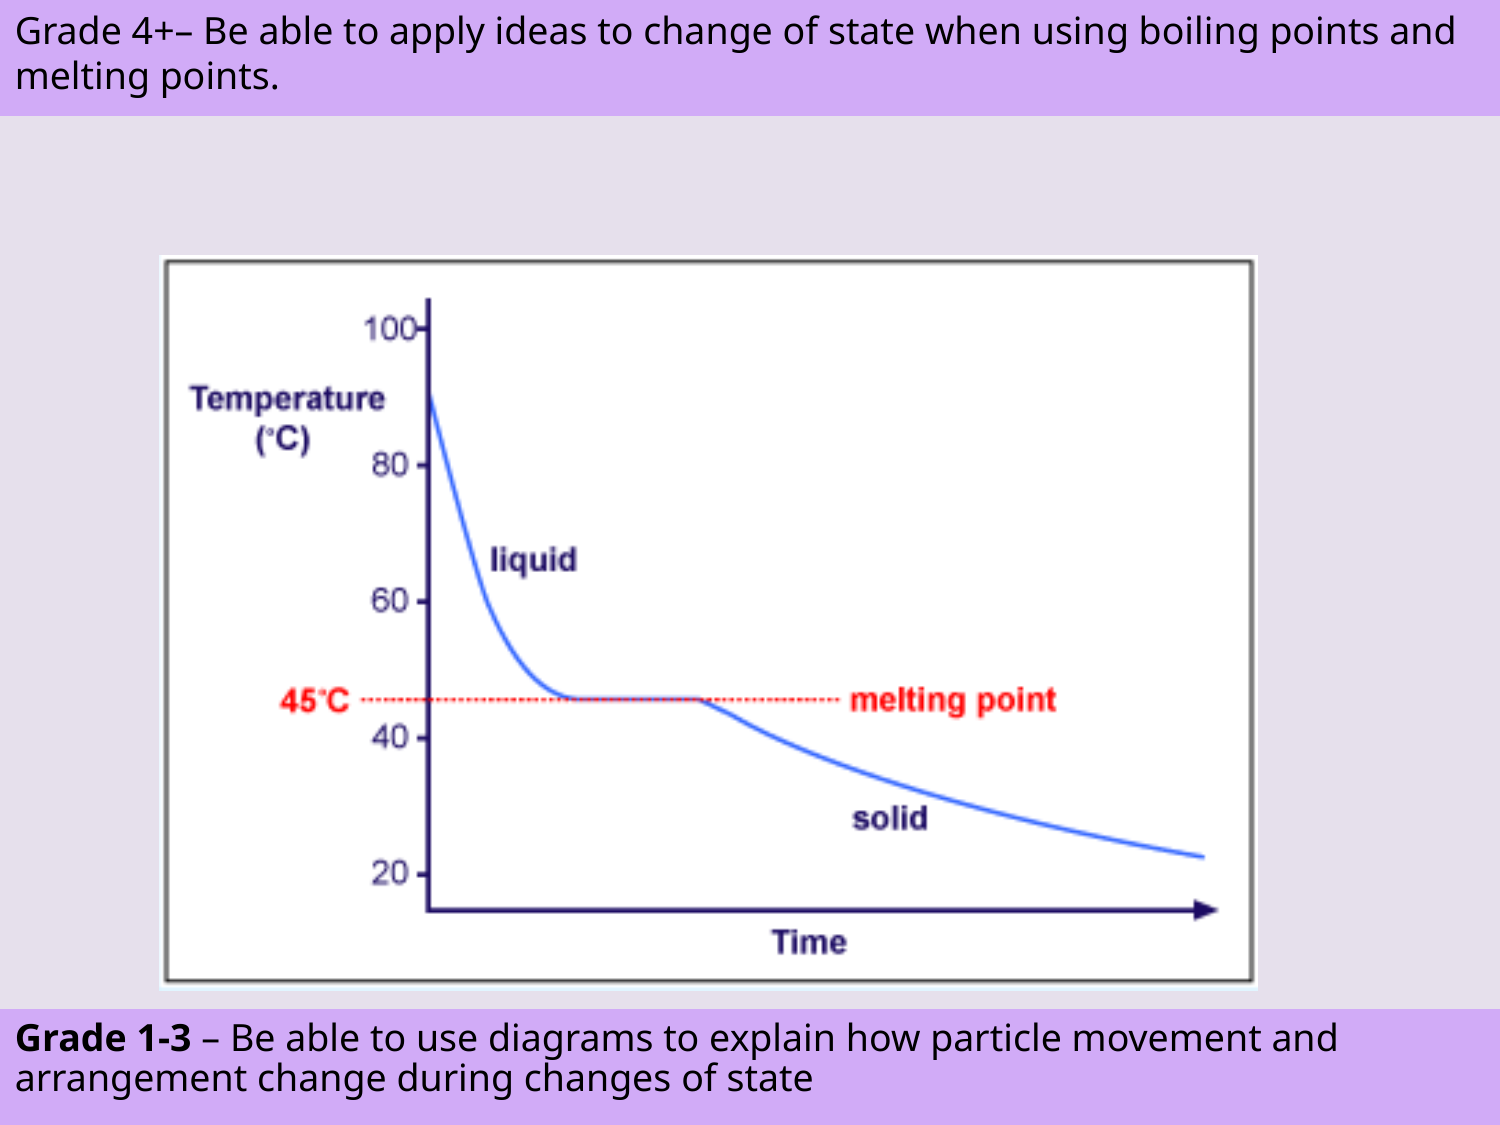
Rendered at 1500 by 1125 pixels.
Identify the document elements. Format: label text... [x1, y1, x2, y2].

picture [159, 255, 1259, 991]
text_box Grade 4+– Be able to apply ideas to change of state when using boiling points and melting points. [0, 0, 1500, 215]
text_box Grade 1-3 – Be able to use diagrams to explain how particle movement and arrangement change during changes of state [0, 1011, 1500, 1125]
text_box [0, 215, 1500, 1009]
